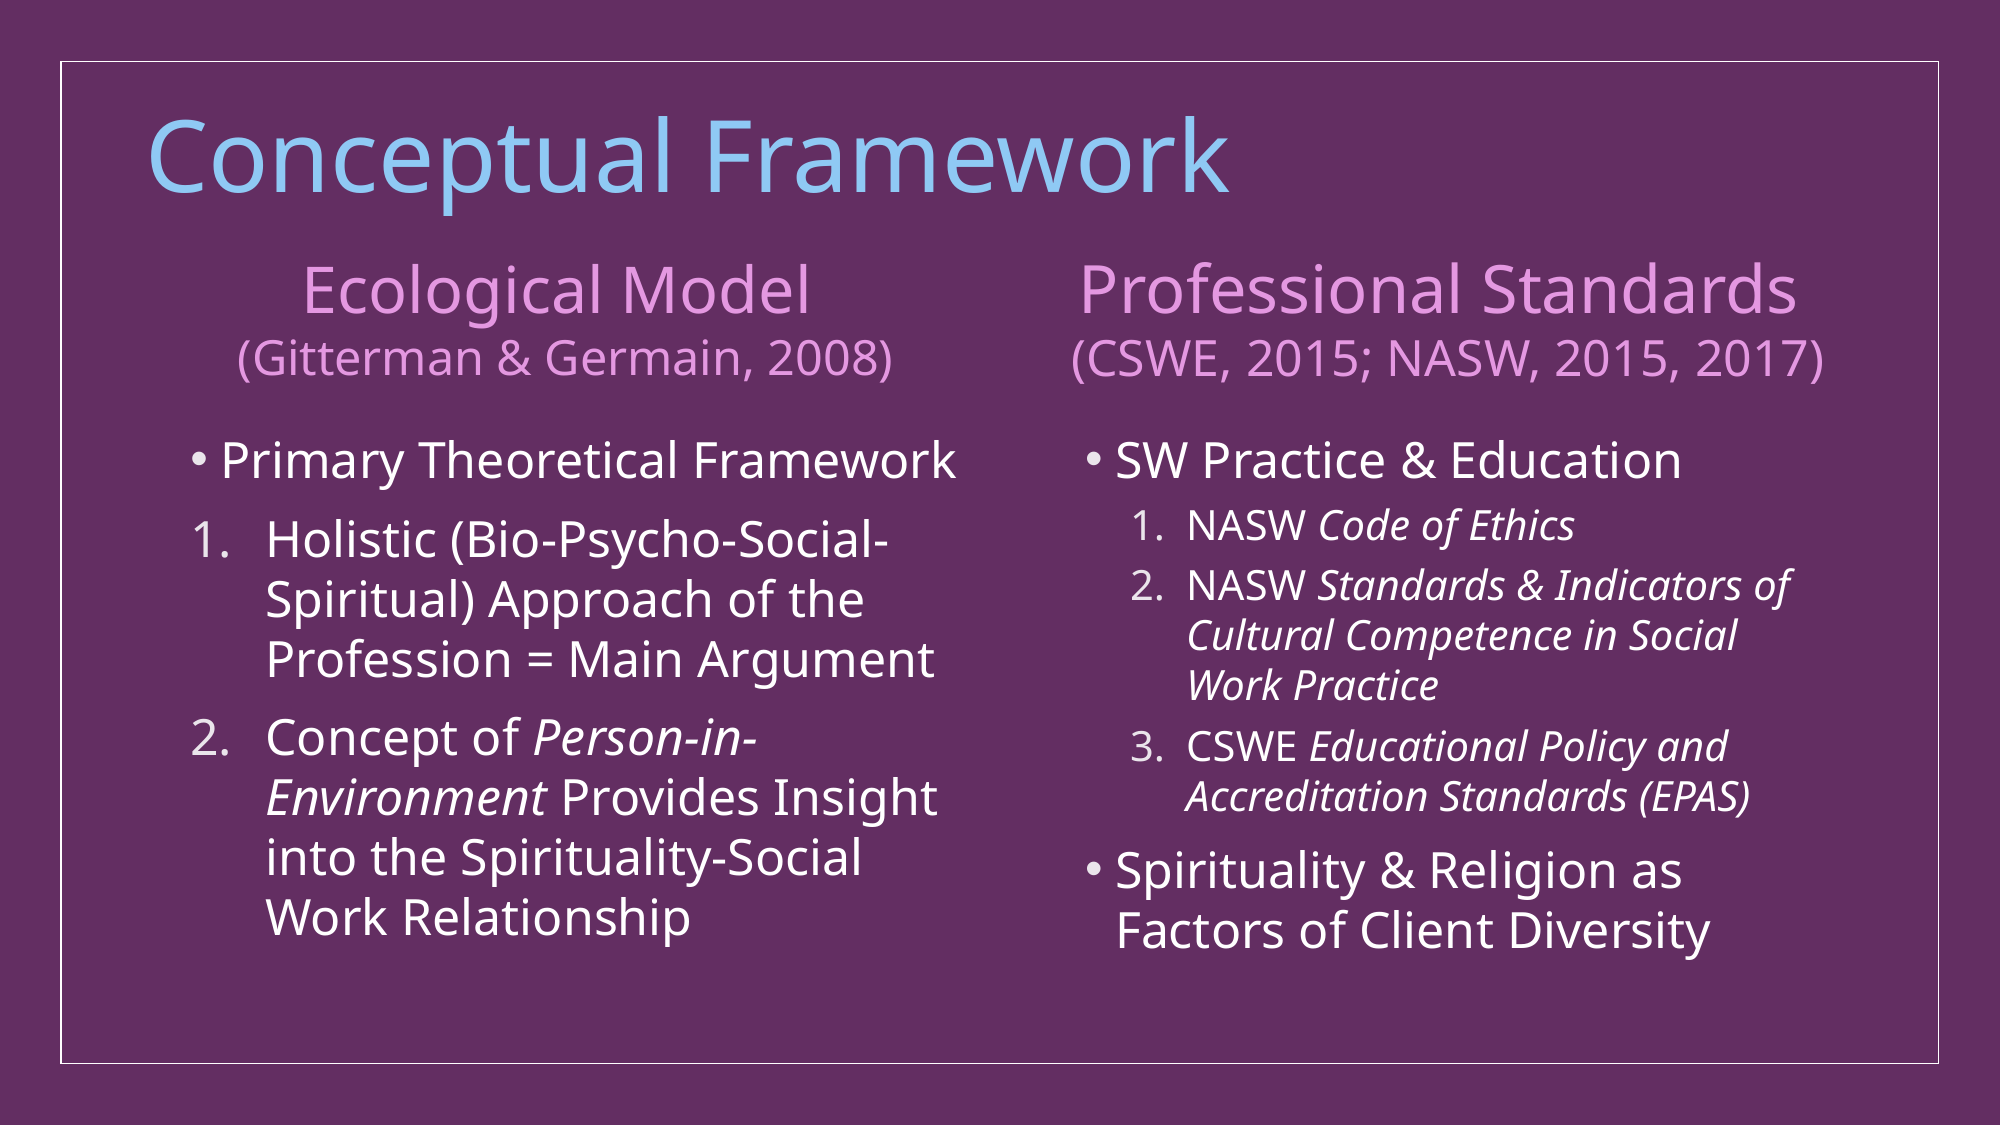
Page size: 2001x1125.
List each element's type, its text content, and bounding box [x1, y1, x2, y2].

list SW Practice & Education NASW Code of Ethics NASW Standards & Indicators of Cultural Competence in Social Work Practice CSWE Educational Policy and Accreditation Standards (EPAS) Spirituality & Religion as Factors of Client Diversity [1070, 420, 1850, 1026]
list Ecological Model (Gitterman & Germain, 2008) [175, 240, 956, 393]
list Primary Theoretical Framework Holistic (Bio-Psycho-Social-Spiritual) Approach of the Profession = Main Argument Concept of Person-in-Environment Provides Insight into the Spirituality-Social Work Relationship [175, 420, 982, 946]
list Professional Standards (CSWE, 2015; NASW, 2015, 2017) [1045, 240, 1850, 393]
title Conceptual Framework [130, 47, 1781, 273]
